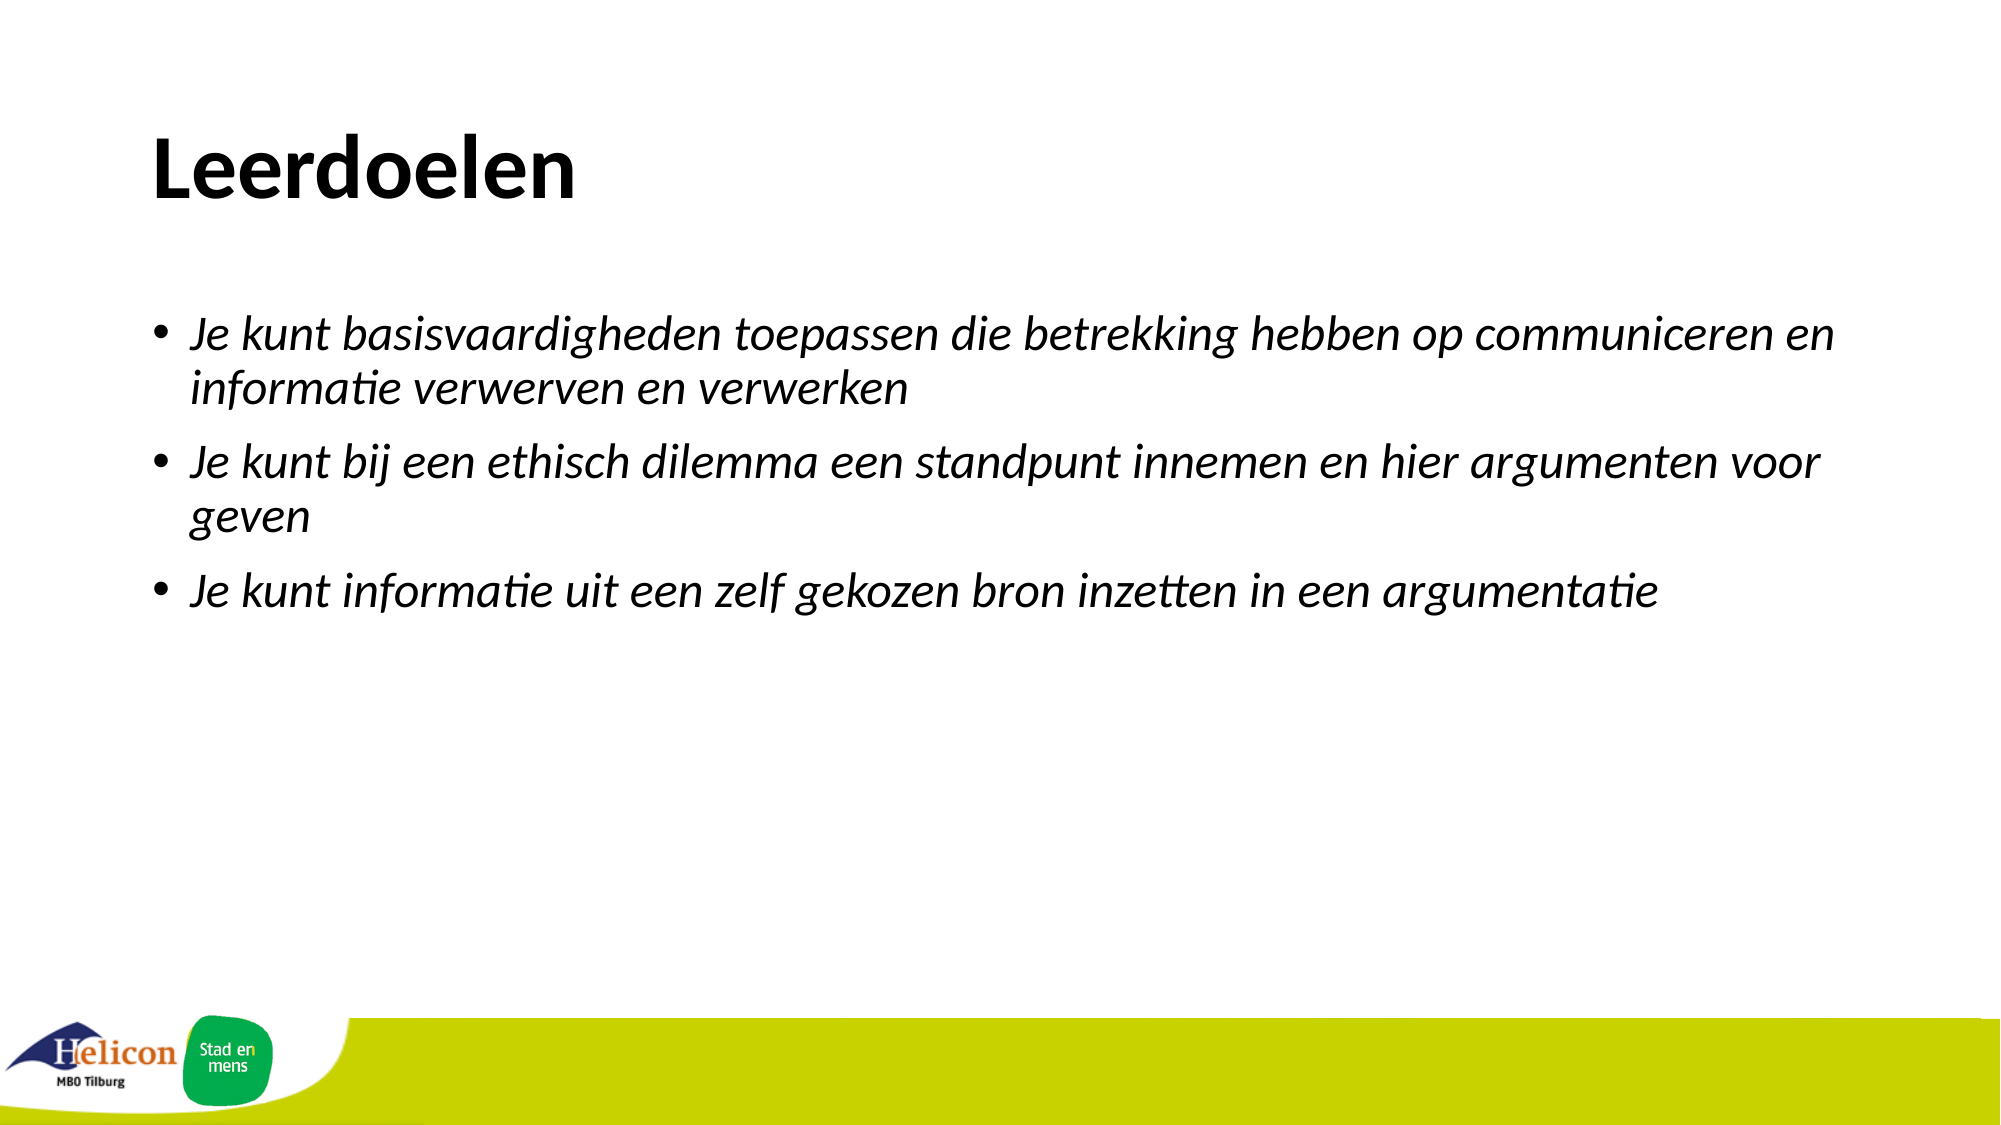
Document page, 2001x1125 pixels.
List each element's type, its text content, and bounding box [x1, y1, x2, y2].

list Je kunt basisvaardigheden toepassen die betrekking hebben op communiceren en informatie verwerven en verwerken Je kunt bij een ethisch dilemma een standpunt innemen en hier argumenten voor geven Je kunt informatie uit een zelf gekozen bron inzetten in een argumentatie [137, 299, 1863, 1014]
title Leerdoelen [137, 59, 1863, 278]
picture [0, 1014, 424, 1125]
